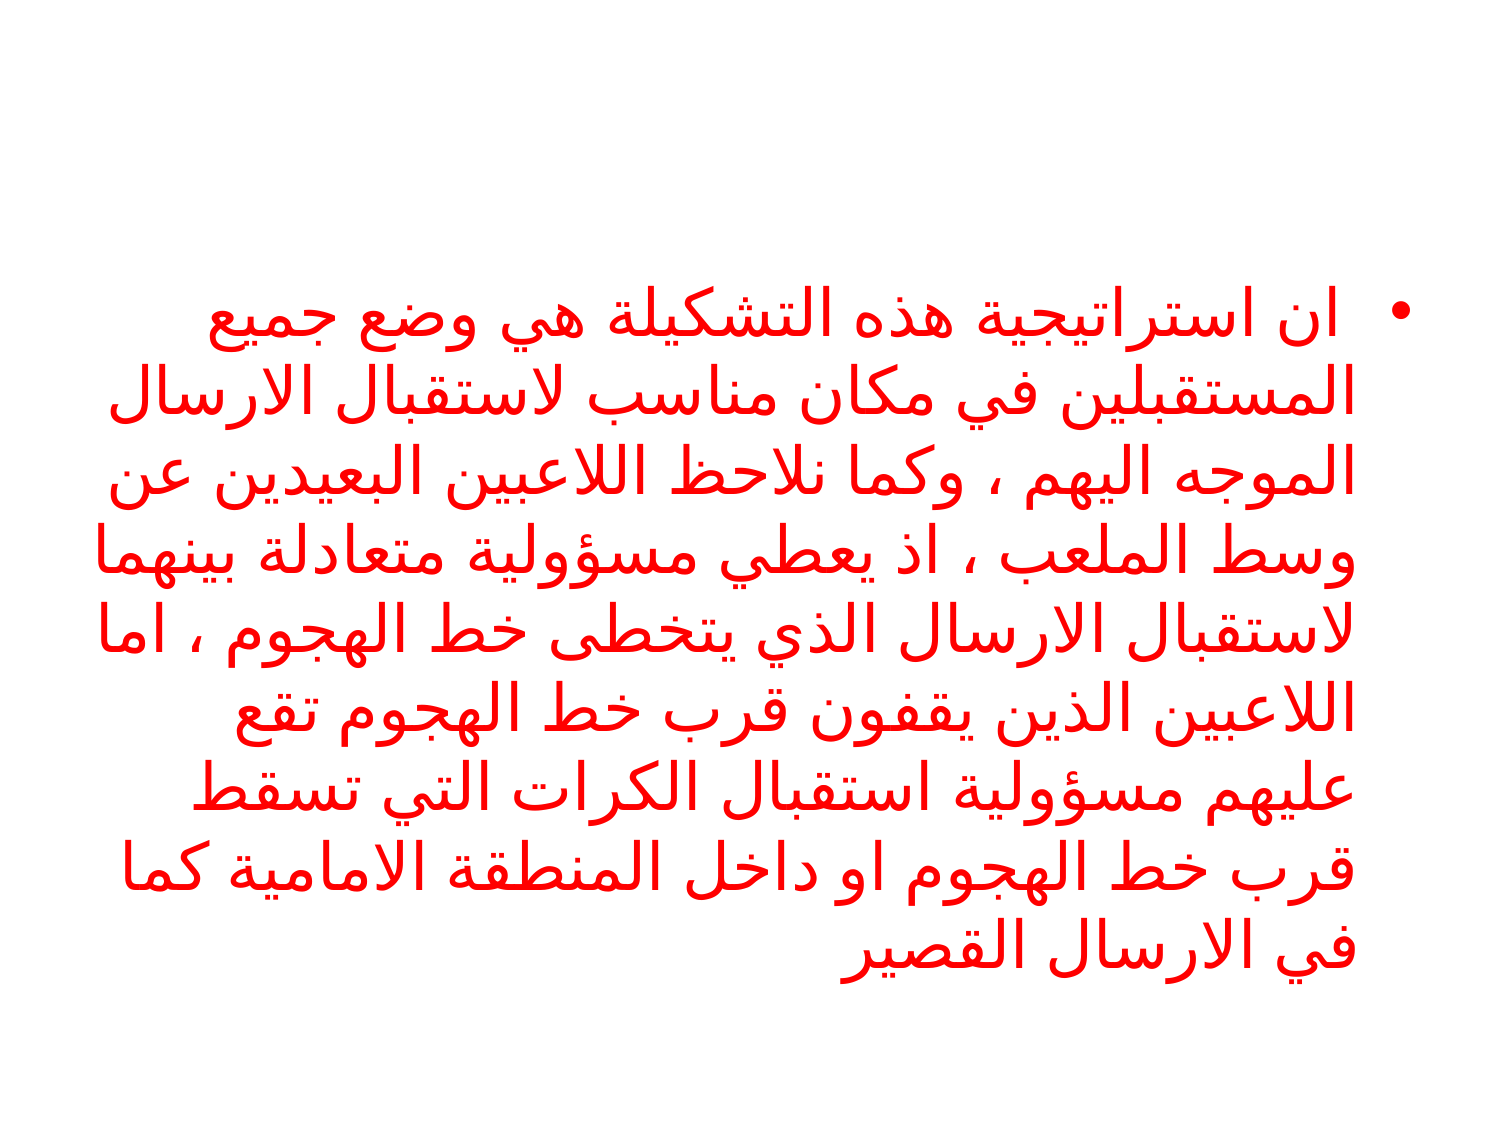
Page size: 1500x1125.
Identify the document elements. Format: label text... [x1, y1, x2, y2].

list ان استراتيجية هذه التشكيلة هي وضع جميع المستقبلين في مكان مناسب لاستقبال الارسال الموجه اليهم ، وكما نلاحظ اللاعبين البعيدين عن وسط الملعب ، اذ يعطي مسؤولية متعادلة بينهما لاستقبال الارسال الذي يتخطى خط الهجوم ، اما اللاعبين الذين يقفون قرب خط الهجوم تقع عليهم مسؤولية استقبال الكرات التي تسقط قرب خط الهجوم او داخل المنطقة الامامية كما في الارسال القصير [75, 262, 1425, 1005]
